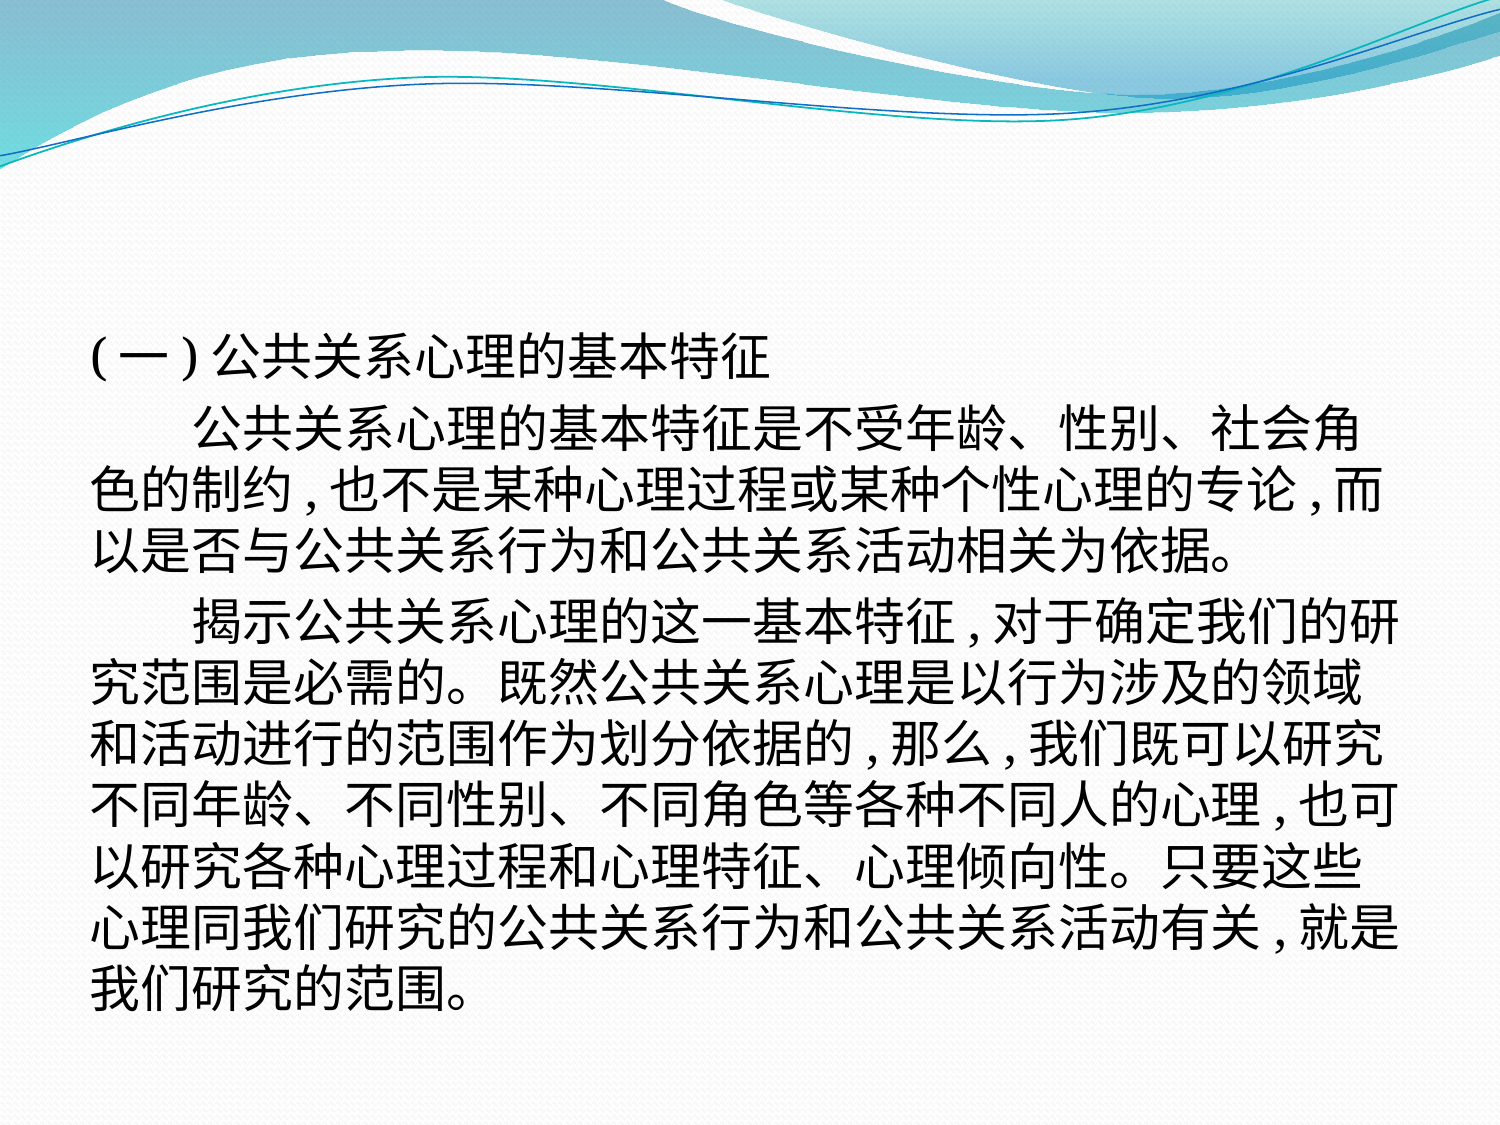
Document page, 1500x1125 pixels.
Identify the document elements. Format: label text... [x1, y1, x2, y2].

list (一)公共关系心理的基本特征 公共关系心理的基本特征是不受年龄、性别、社会角色的制约,也不是某种心理过程或某种个性心理的专论,而以是否与公共关系行为和公共关系活动相关为依据。 揭示公共关系心理的这一基本特征,对于确定我们的研究范围是必需的。既然公共关系心理是以行为涉及的领域和活动进行的范围作为划分依据的,那么,我们既可以研究不同年龄、不同性别、不同角色等各种不同人的心理,也可以研究各种心理过程和心理特征、心理倾向性。只要这些心理同我们研究的公共关系行为和公共关系活动有关,就是我们研究的范围。 [75, 317, 1425, 1038]
